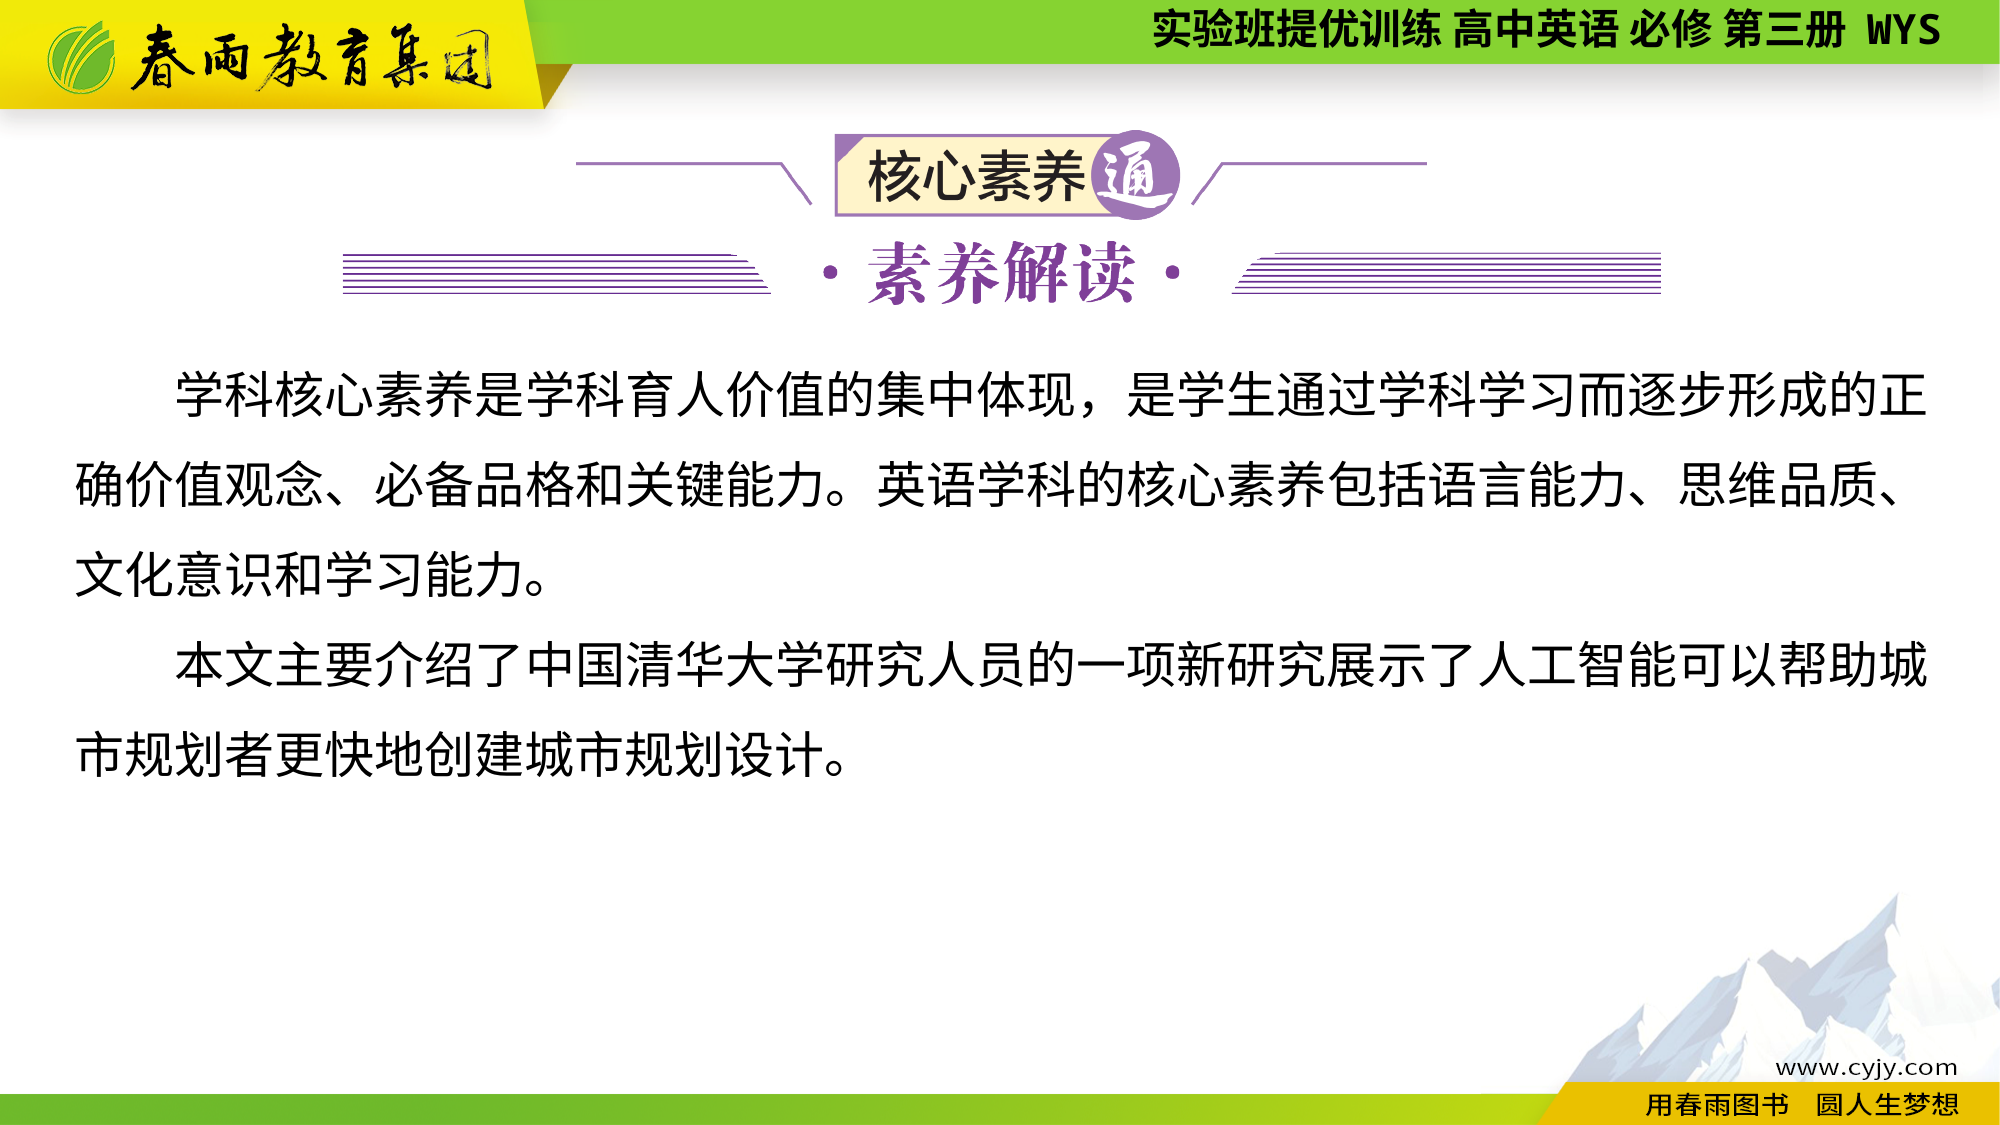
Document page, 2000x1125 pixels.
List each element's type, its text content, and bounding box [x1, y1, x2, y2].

list 学科核心素养是学科育人价值的集中体现，是学生通过学科学习而逐步形成的正确价值观念、必备品格和关键能力。英语学科的核心素养包括语言能力、思维品质、文化意识和学习能力。 本文主要介绍了中国清华大学研究人员的一项新研究展示了人工智能可以帮助城市规划者更快地创建城市规划设计。 [59, 326, 1944, 785]
picture [0, 0, 2000, 1125]
